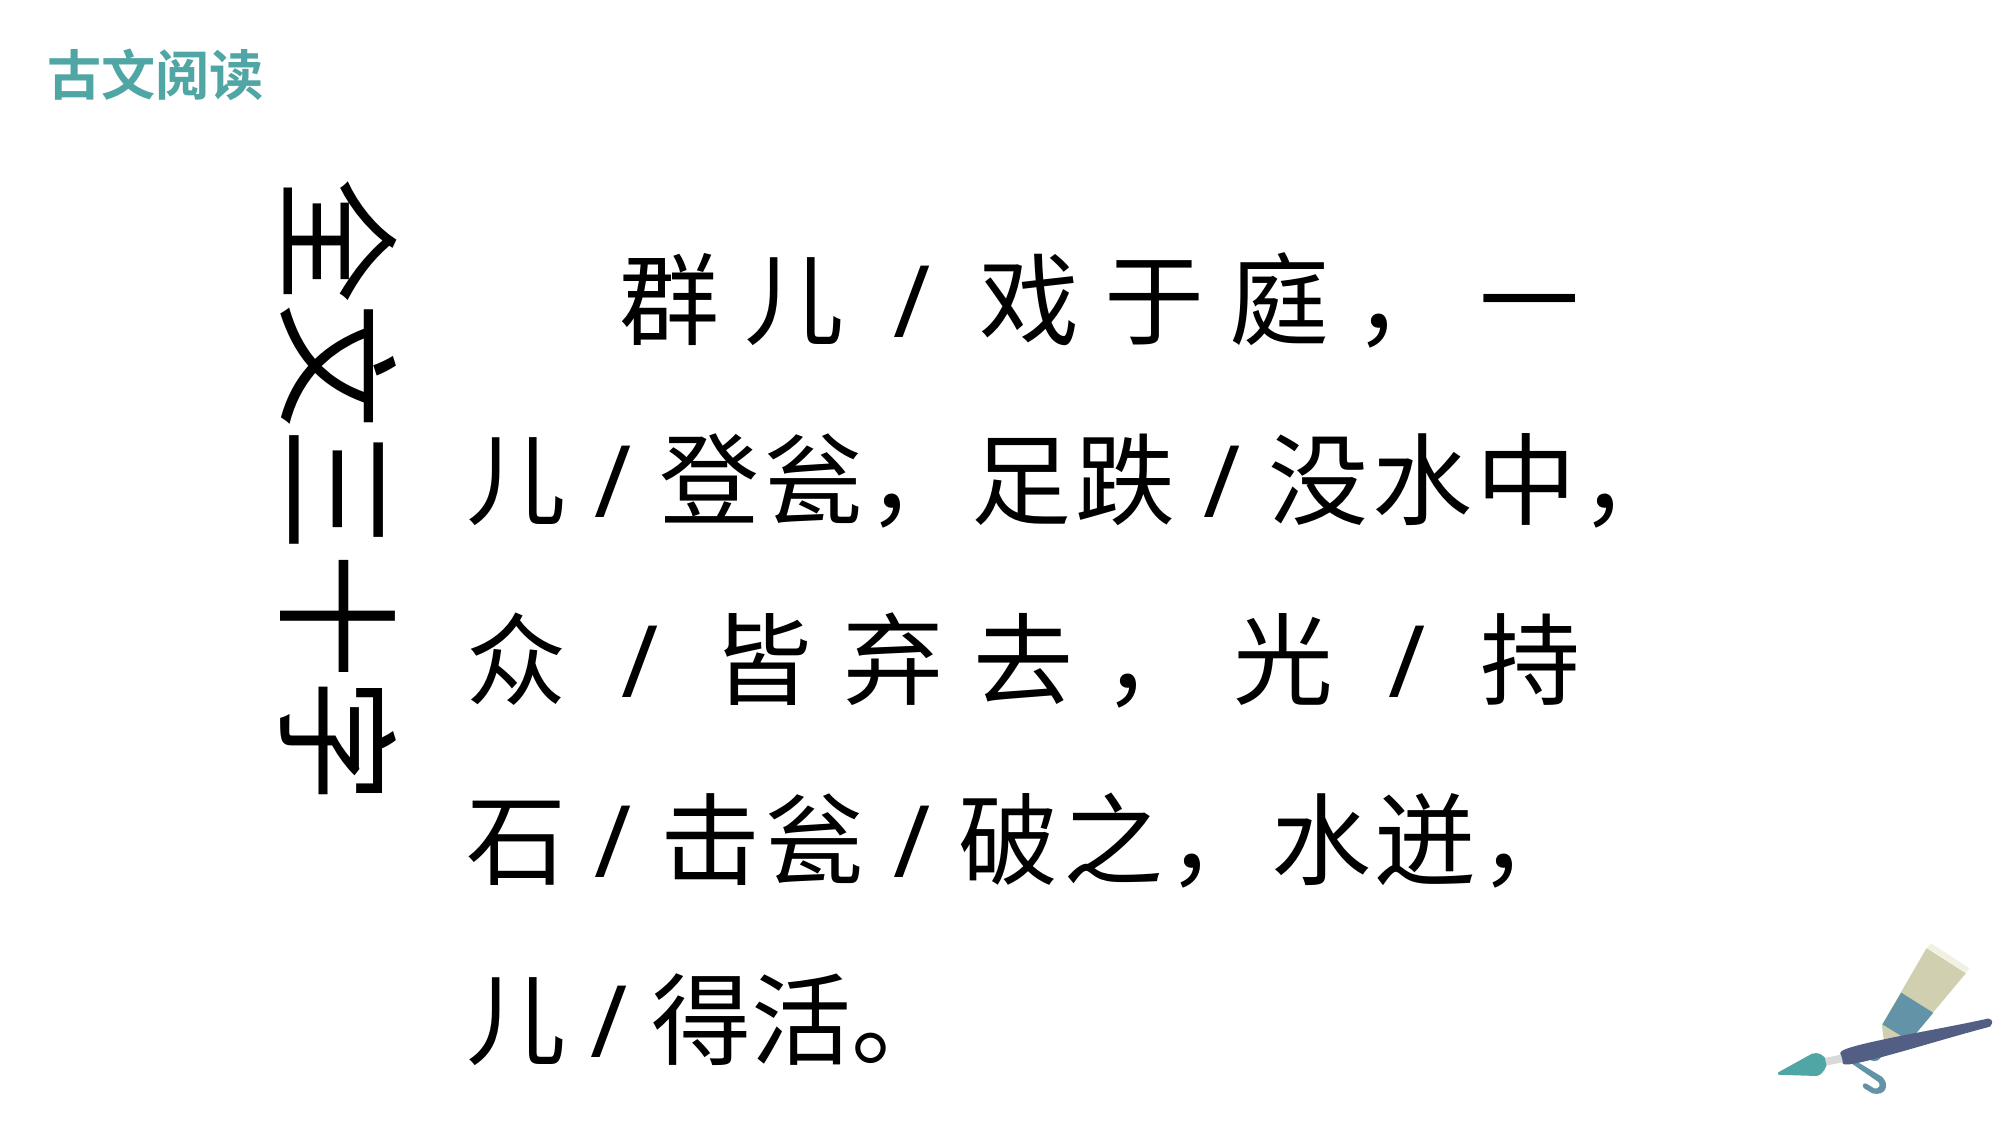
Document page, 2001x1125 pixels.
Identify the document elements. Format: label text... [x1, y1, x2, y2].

text_box 全文三十字 [249, 170, 431, 877]
text_box 群儿/戏于庭，一儿/登瓮，足跌/没水中，众/皆弃去，光/持石/击瓮/破之，水迸，儿/得活。 [452, 170, 1596, 1085]
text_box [1811, 945, 1974, 1125]
text_box 古文阅读 [32, 33, 347, 114]
